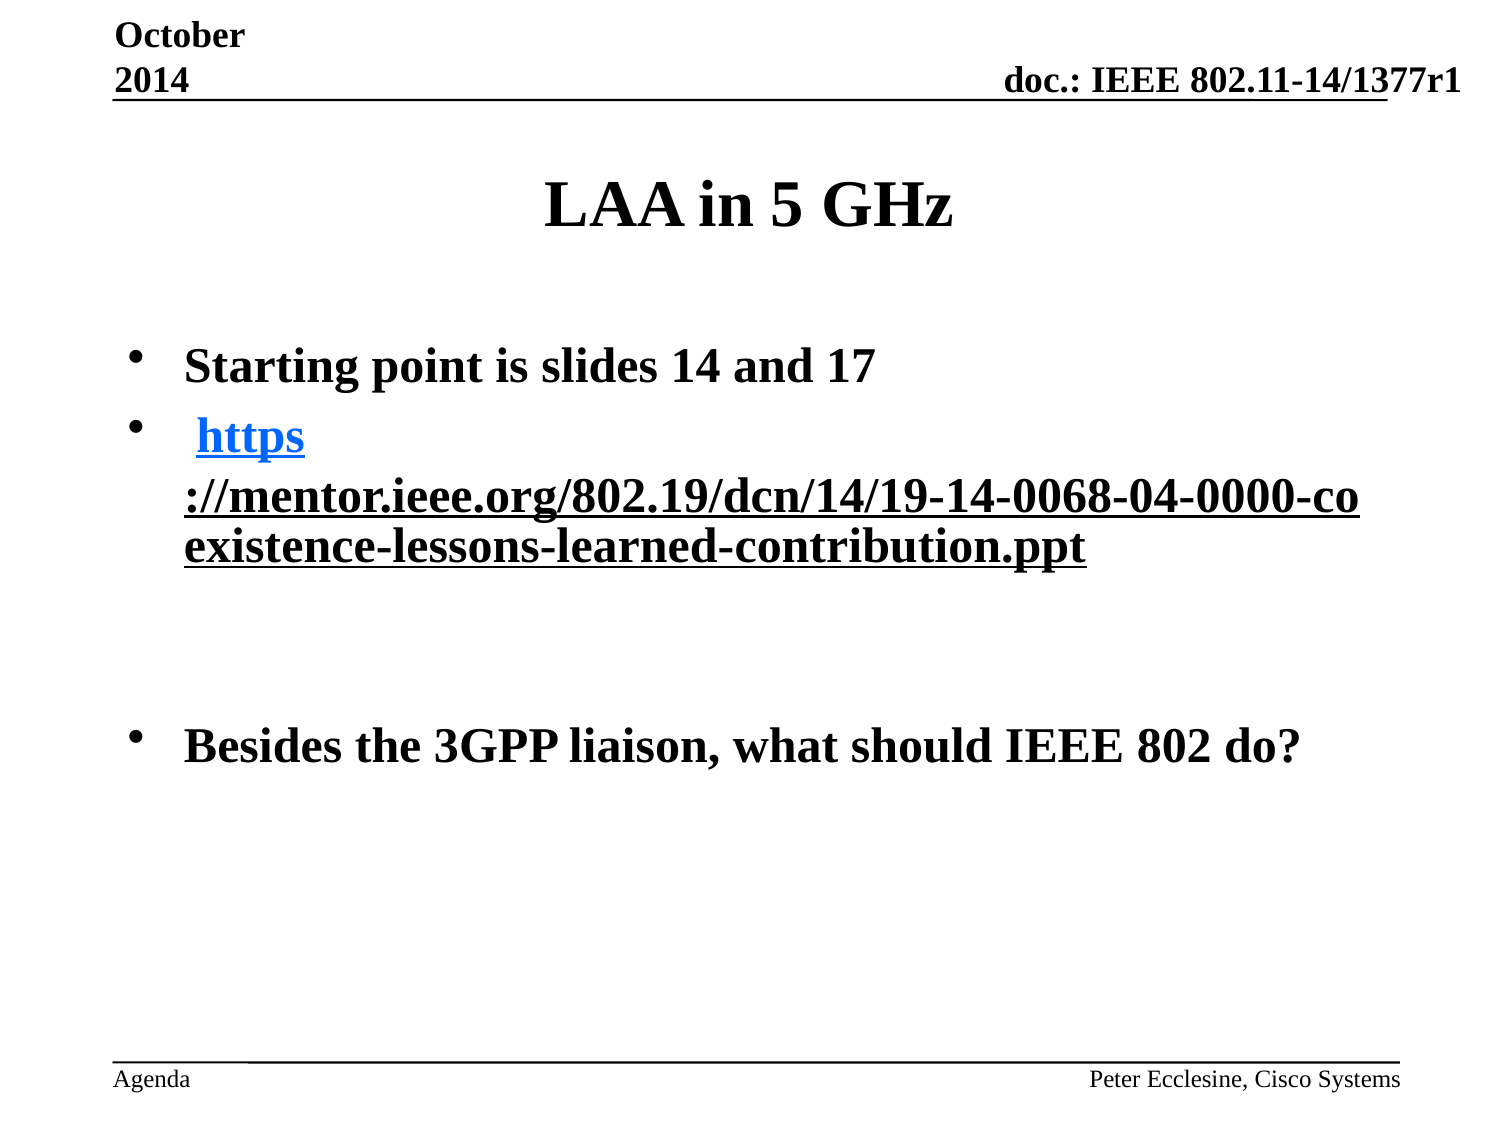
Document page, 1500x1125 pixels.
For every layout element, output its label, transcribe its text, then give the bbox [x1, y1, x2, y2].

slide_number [114, 54, 316, 101]
list Starting point is slides 14 and 17 https://mentor.ieee.org/802.19/dcn/14/19-14-0068-04-0000-coexistence-lessons-learned-contribution.ppt Besides the 3GPP liaison, what should IEEE 802 do? [112, 324, 1388, 1000]
title LAA in 5 GHz [112, 112, 1388, 288]
footer Peter Ecclesine, Cisco Systems [1084, 1061, 1402, 1093]
